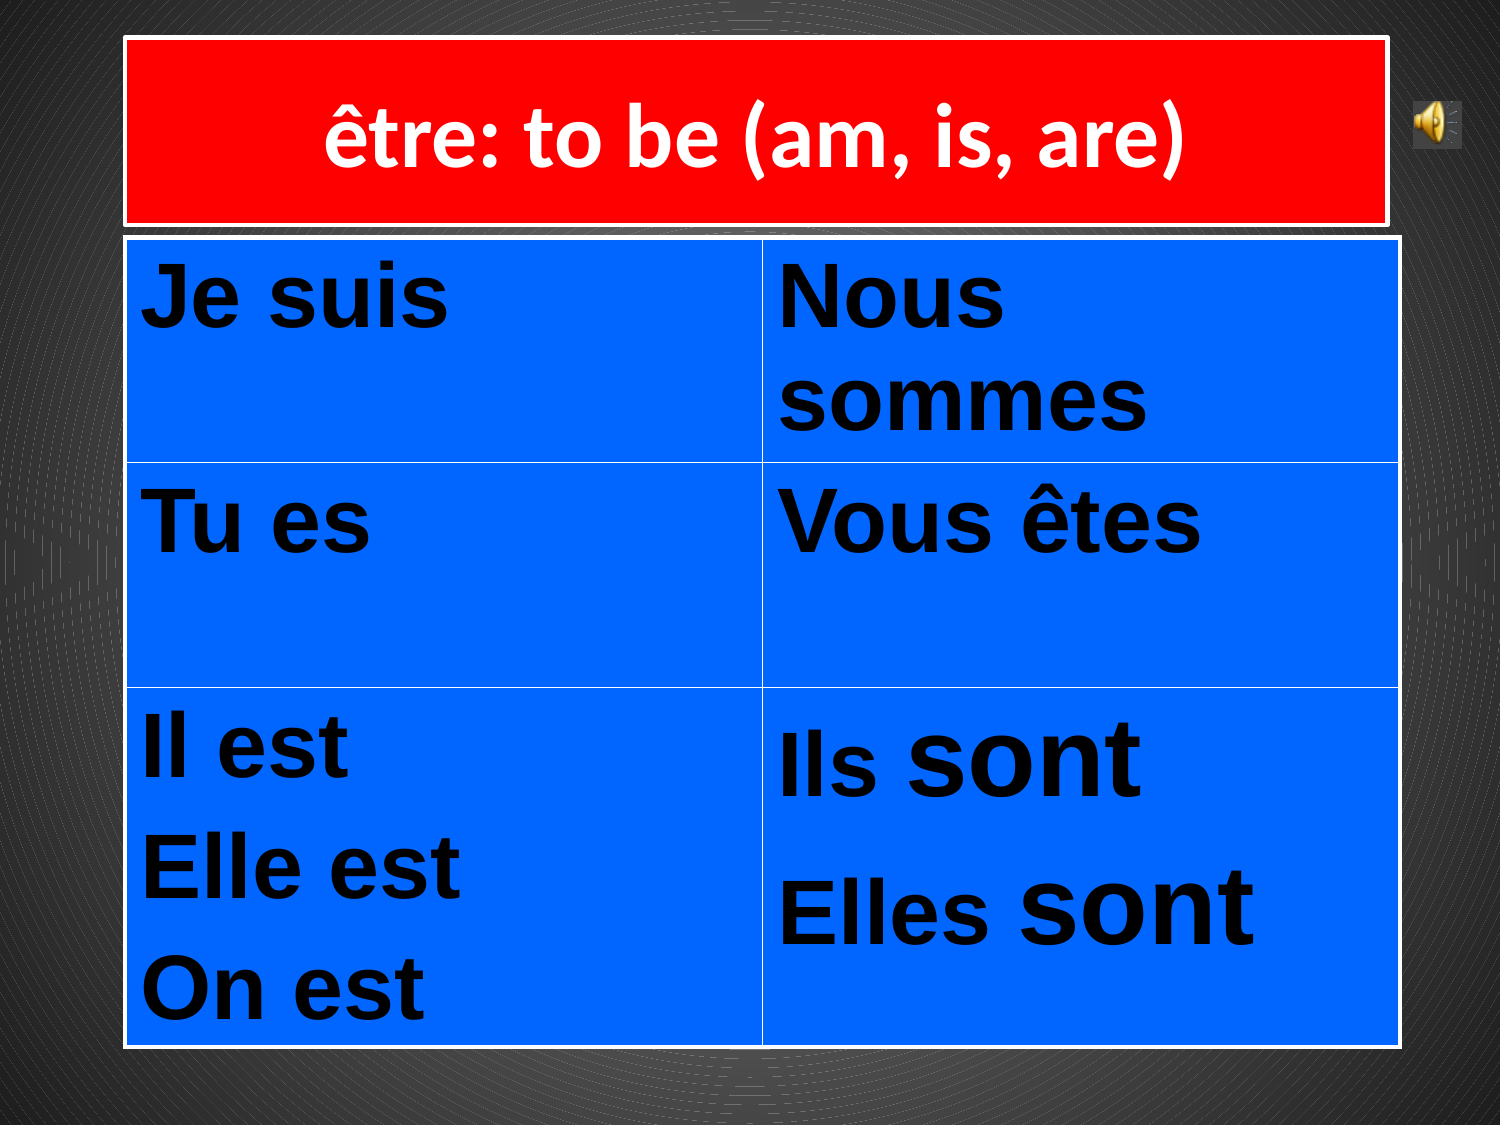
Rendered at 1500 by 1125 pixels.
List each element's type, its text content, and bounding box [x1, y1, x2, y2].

title être: to be (am, is, are) [125, 37, 1388, 225]
table_cell Il est Elle est On est [127, 688, 762, 1045]
table_cell Vous êtes [763, 463, 1398, 687]
table_header Nous sommes [763, 240, 1398, 462]
table_header Je suis [127, 240, 762, 462]
table_cell Ils sont Elles sont [763, 688, 1398, 1045]
picture [1412, 99, 1463, 151]
table_cell Tu es [127, 463, 762, 687]
